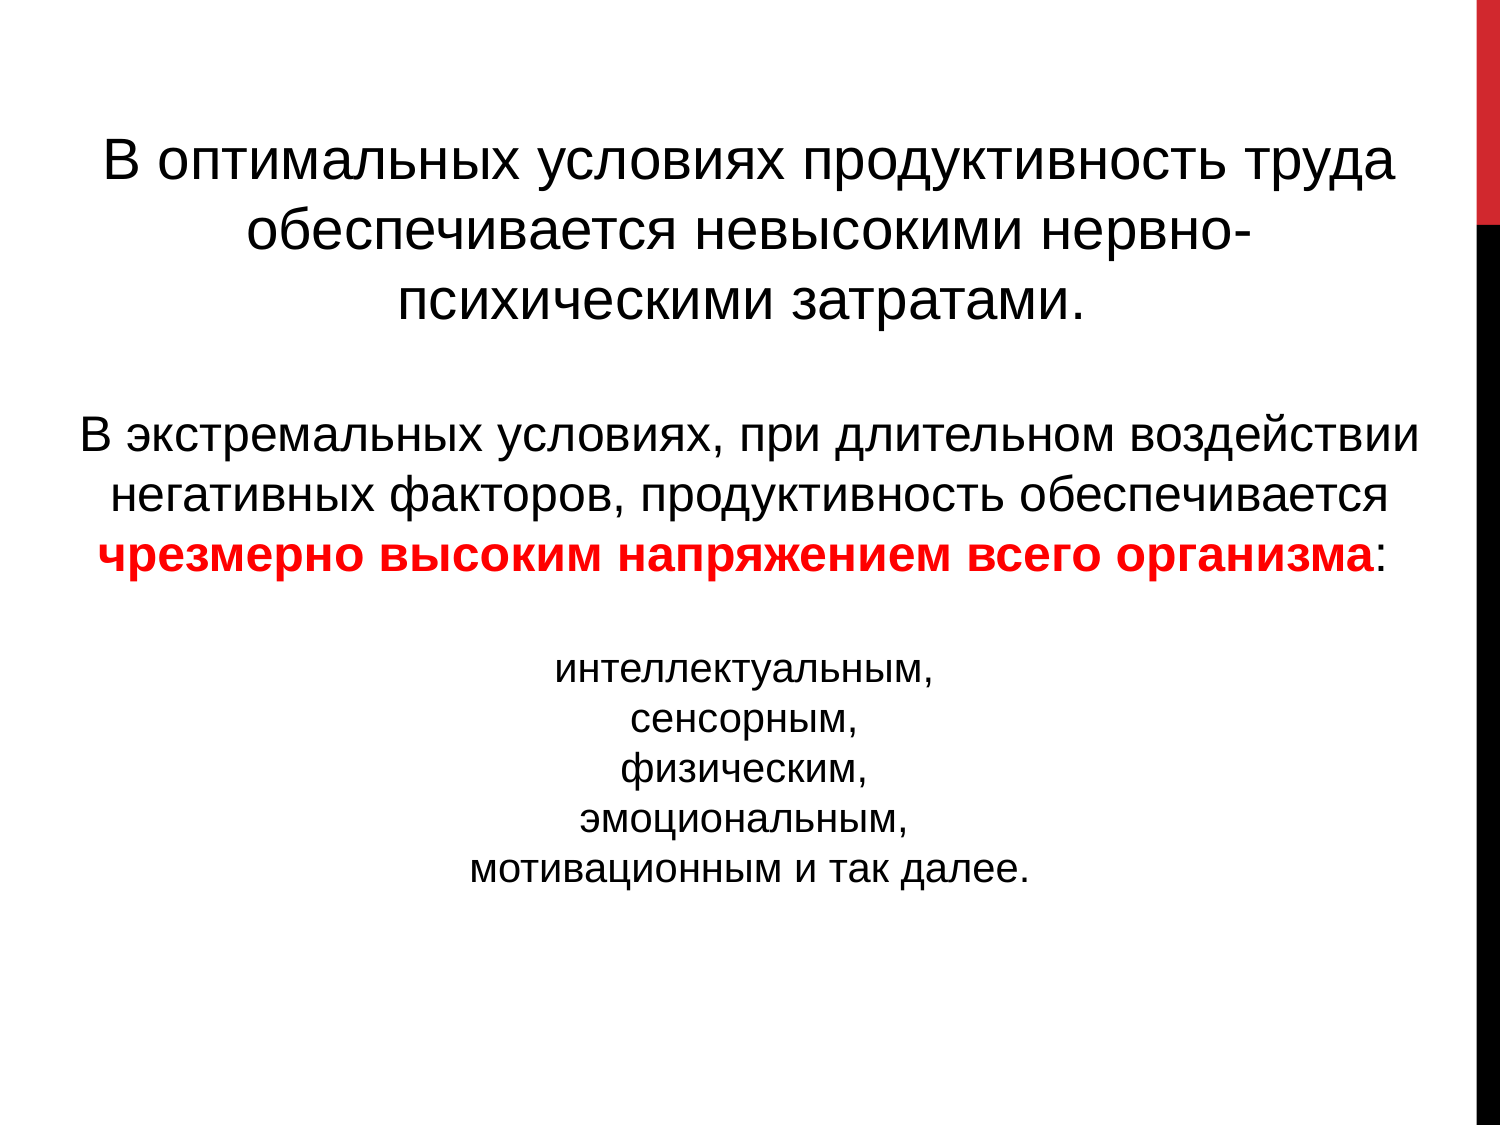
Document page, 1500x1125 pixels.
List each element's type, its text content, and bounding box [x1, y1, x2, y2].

text_box В оптимальных условиях продуктивность труда обеспечивается невысокими нервно-психическими затратами. В экстремальных условиях, при длительном воздействии негативных факторов, продуктивность обеспечивается чрезмерно высоким напряжением всего организма: интеллектуальным, сенсорным, физическим, эмоциональным, мотивационным и так далее. [53, 113, 1447, 899]
